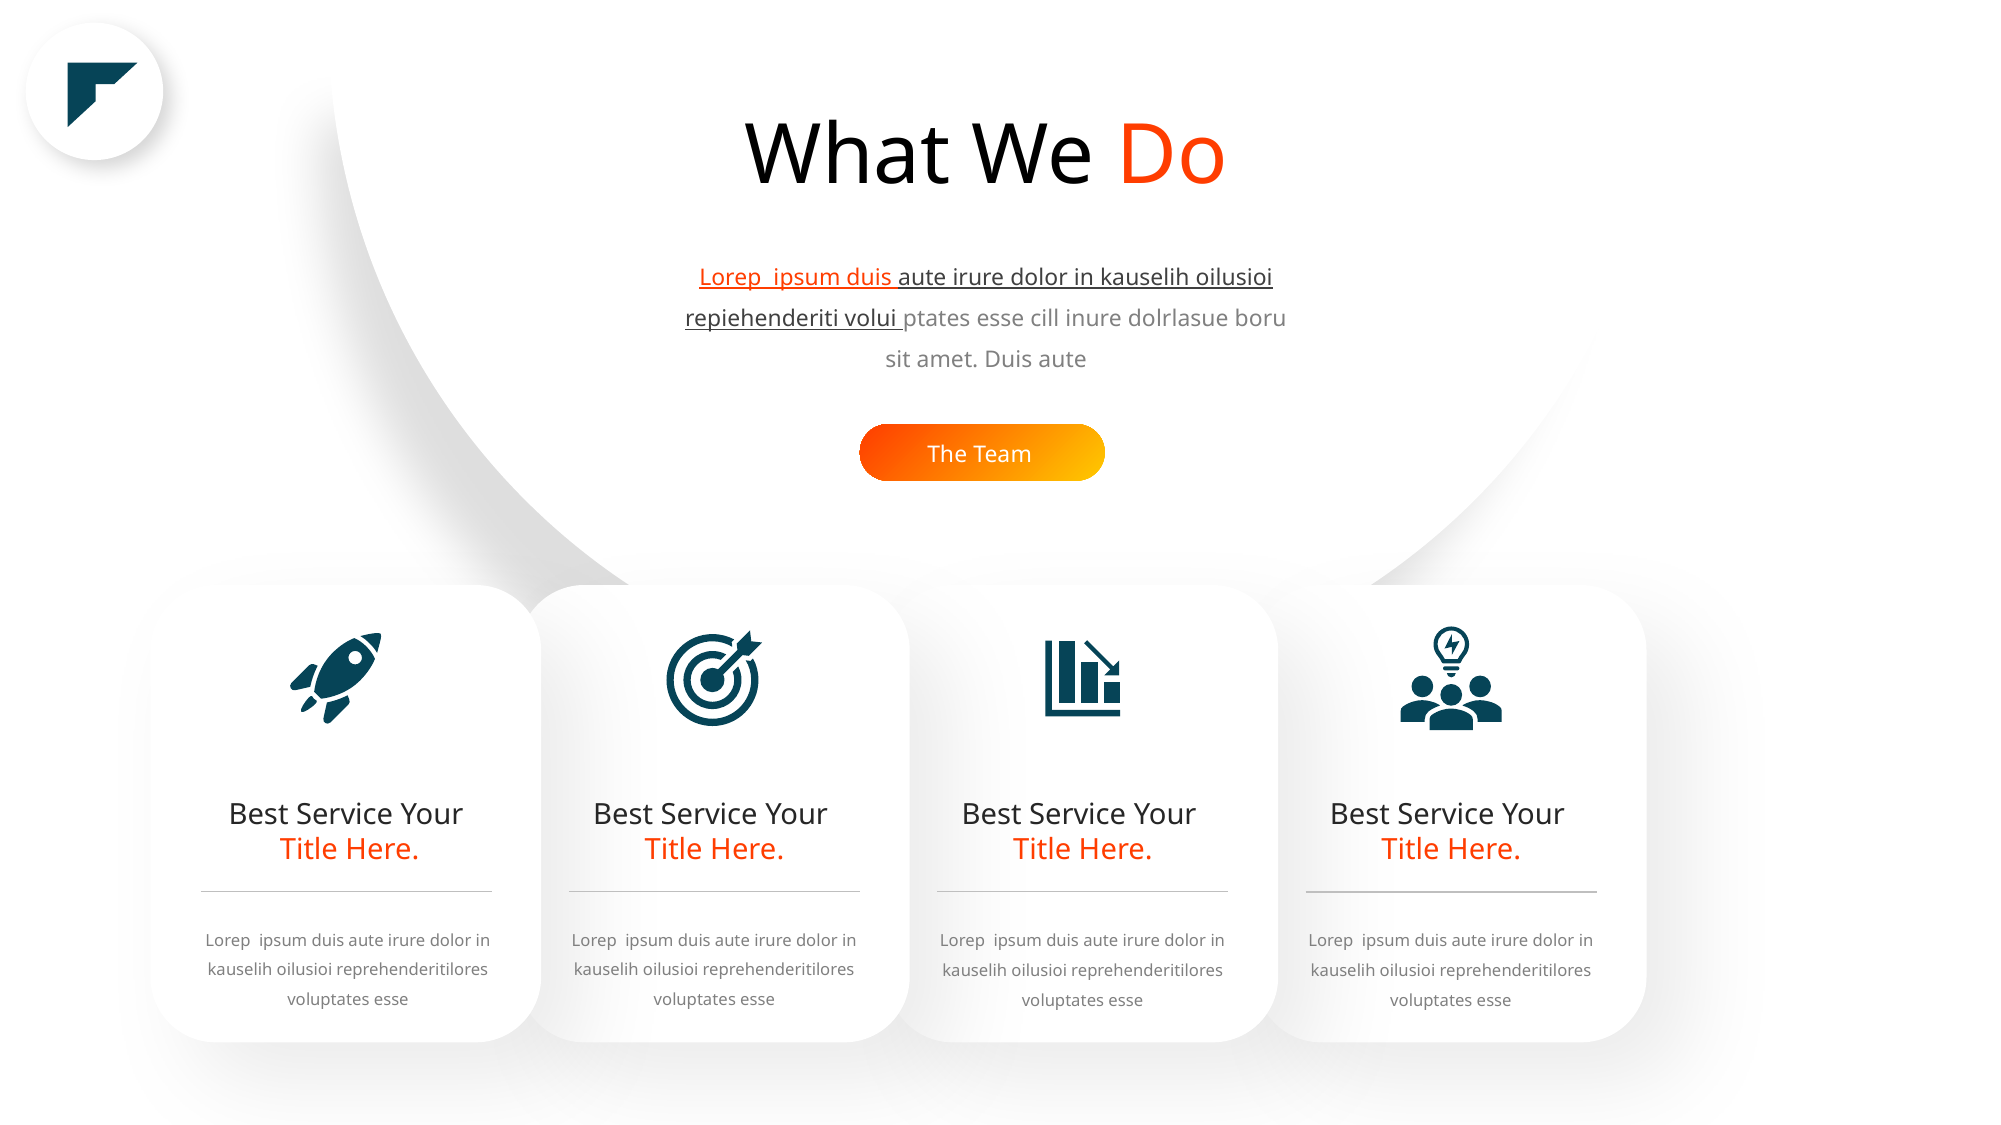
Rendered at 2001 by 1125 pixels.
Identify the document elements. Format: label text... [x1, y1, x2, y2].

text_box Lorep ipsum duis aute irure dolor in kauselih oilusioi repiehenderiti volui ptates esse cill inure dolrlasue boru sit amet. Duis aute [657, 241, 1255, 380]
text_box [290, 632, 382, 724]
text_box [1267, 995, 1278, 1019]
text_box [666, 630, 763, 727]
text_box [149, 583, 543, 1044]
text_box [66, 61, 141, 130]
text_box The Team [854, 432, 1105, 475]
text_box Lorep ipsum duis aute irure dolor in kauselih oilusioi reprehenderitilores voluptates esse [541, 911, 888, 1017]
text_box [1400, 626, 1502, 731]
text_box Lorep ipsum duis aute irure dolor in kauselih oilusioi reprehenderitilores voluptates esse [1278, 950, 1624, 1017]
text_box What We Do [637, 92, 1335, 208]
text_box [530, 583, 911, 1044]
text_box [867, 423, 1098, 432]
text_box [1045, 640, 1121, 717]
text_box [530, 994, 541, 1018]
text_box Best Service Your Title Here. [934, 787, 1232, 873]
text_box Lorep ipsum duis aute irure dolor in kauselih oilusioi reprehenderitilores voluptates esse [175, 911, 521, 1017]
text_box [899, 583, 1255, 912]
text_box [869, 475, 1096, 482]
picture [1255, 175, 2000, 950]
text_box [956, 950, 1278, 1044]
text_box [1325, 950, 1648, 1044]
text_box Best Service Your Title Here. [200, 787, 499, 873]
text_box Best Service Your Title Here. [565, 787, 864, 873]
text_box Lorep ipsum duis aute irure dolor in kauselih oilusioi reprehenderitilores voluptates esse [910, 912, 1256, 1017]
text_box [24, 21, 165, 162]
